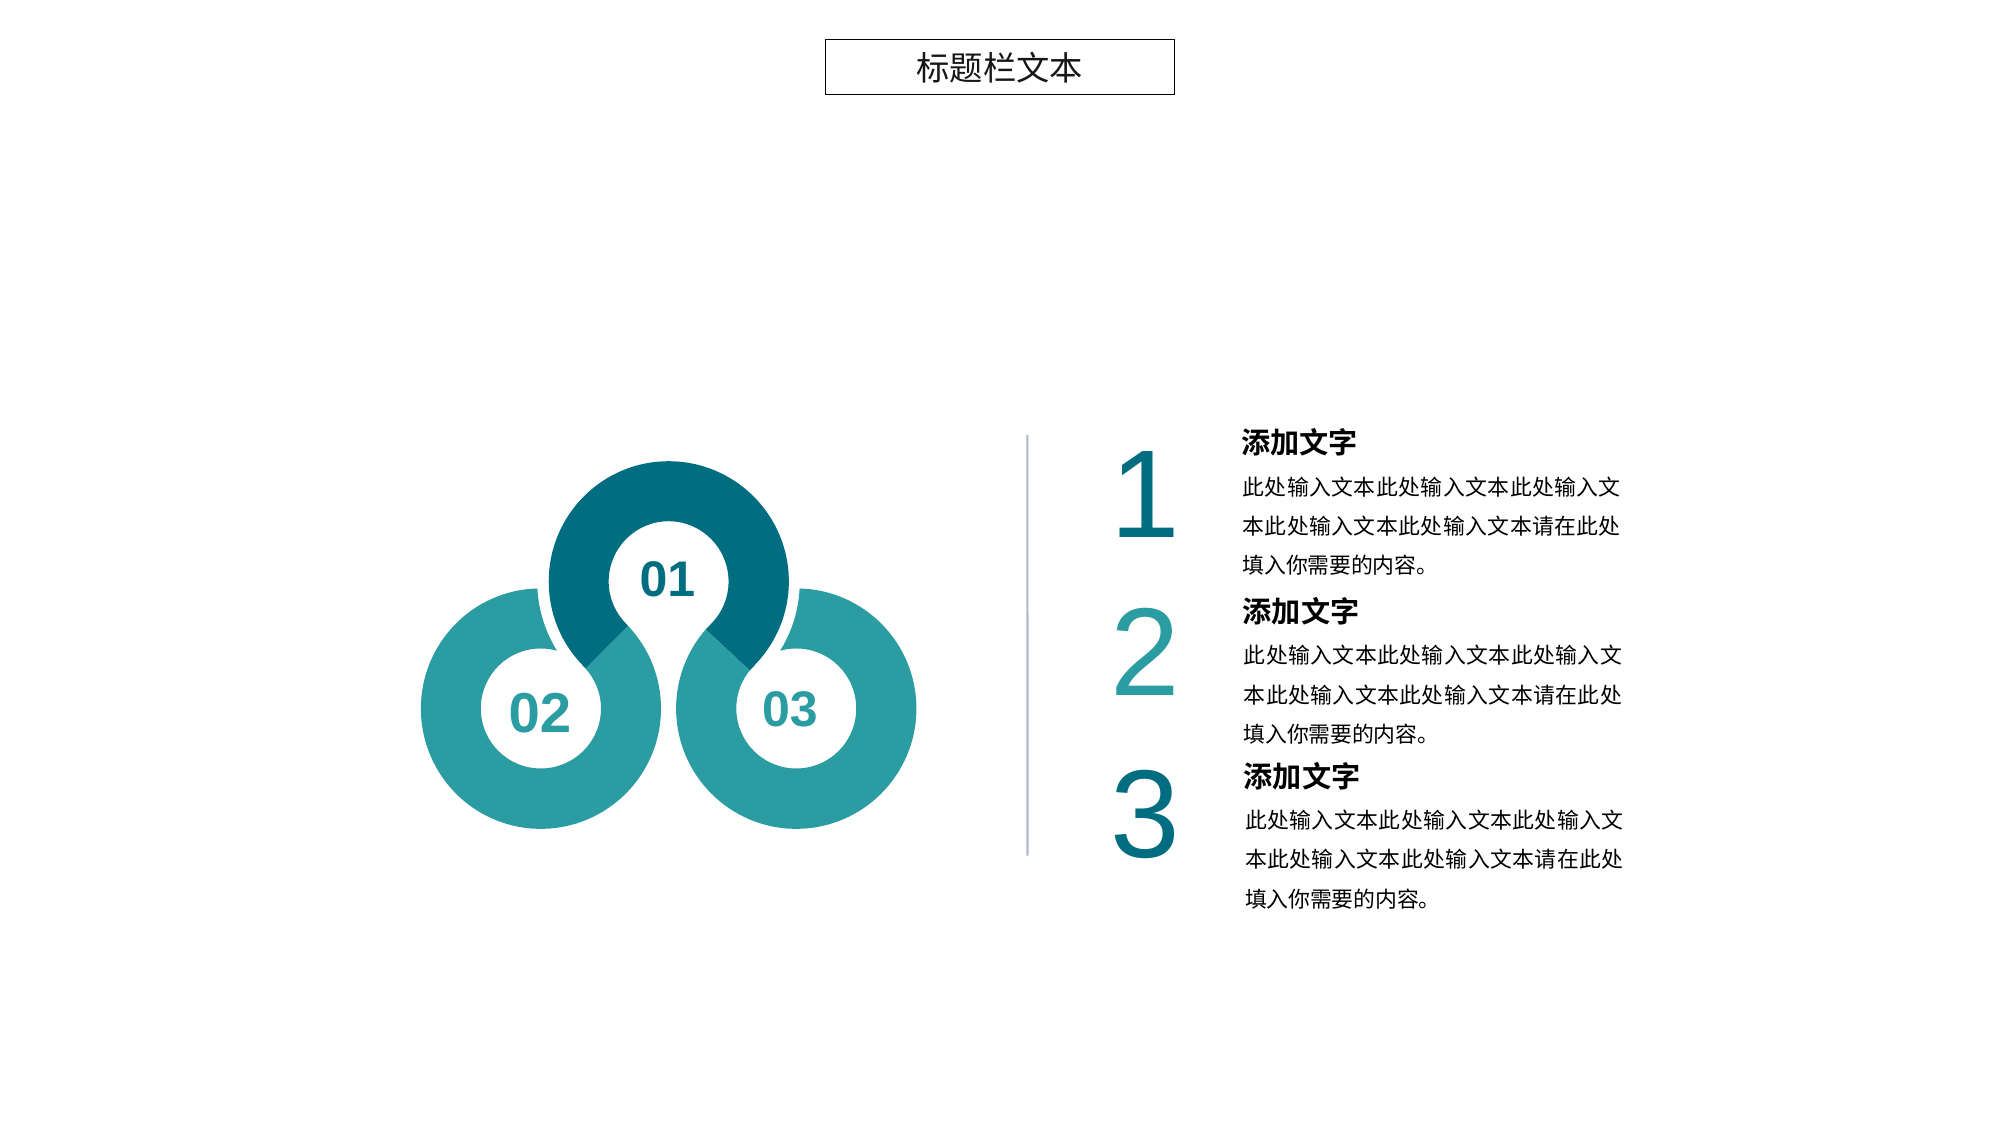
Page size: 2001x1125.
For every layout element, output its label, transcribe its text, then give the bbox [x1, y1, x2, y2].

text_box [548, 461, 789, 670]
text_box 标题栏文本 [825, 39, 1175, 95]
text_box 添加文字 [1229, 750, 1482, 801]
text_box 此处输入文本此处输入文本此处输入文本此处输入文本此处输入文本请在此处填入你需要的内容。 [1230, 786, 1639, 919]
text_box 3 [1102, 725, 1228, 891]
text_box 01 [628, 540, 707, 612]
text_box 02 [497, 670, 583, 750]
text_box 此处输入文本此处输入文本此处输入文本此处输入文本此处输入文本请在此处填入你需要的内容。 [1229, 621, 1638, 755]
text_box 03 [750, 670, 830, 742]
text_box [420, 588, 662, 829]
text_box 1 [1102, 404, 1228, 562]
text_box 2 [1102, 562, 1228, 725]
text_box 添加文字 [1226, 416, 1479, 467]
text_box [676, 588, 917, 829]
text_box 此处输入文本此处输入文本此处输入文本此处输入文本此处输入文本请在此处填入你需要的内容。 [1227, 452, 1637, 586]
text_box 添加文字 [1227, 585, 1481, 636]
